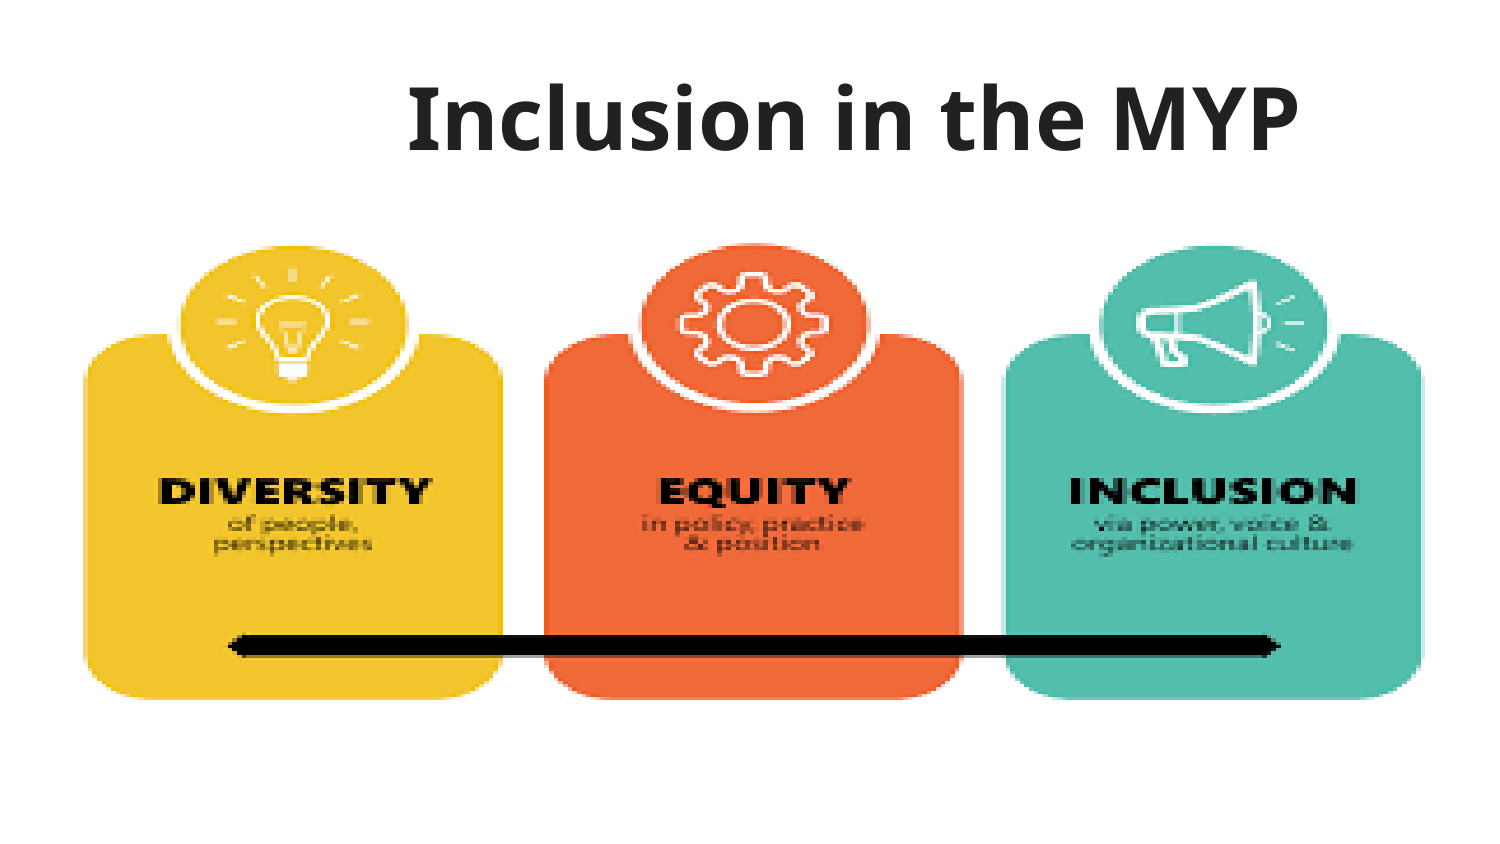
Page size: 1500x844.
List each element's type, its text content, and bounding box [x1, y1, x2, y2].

title Inclusion in the MYP [51, 48, 1449, 180]
picture [50, 201, 1450, 750]
